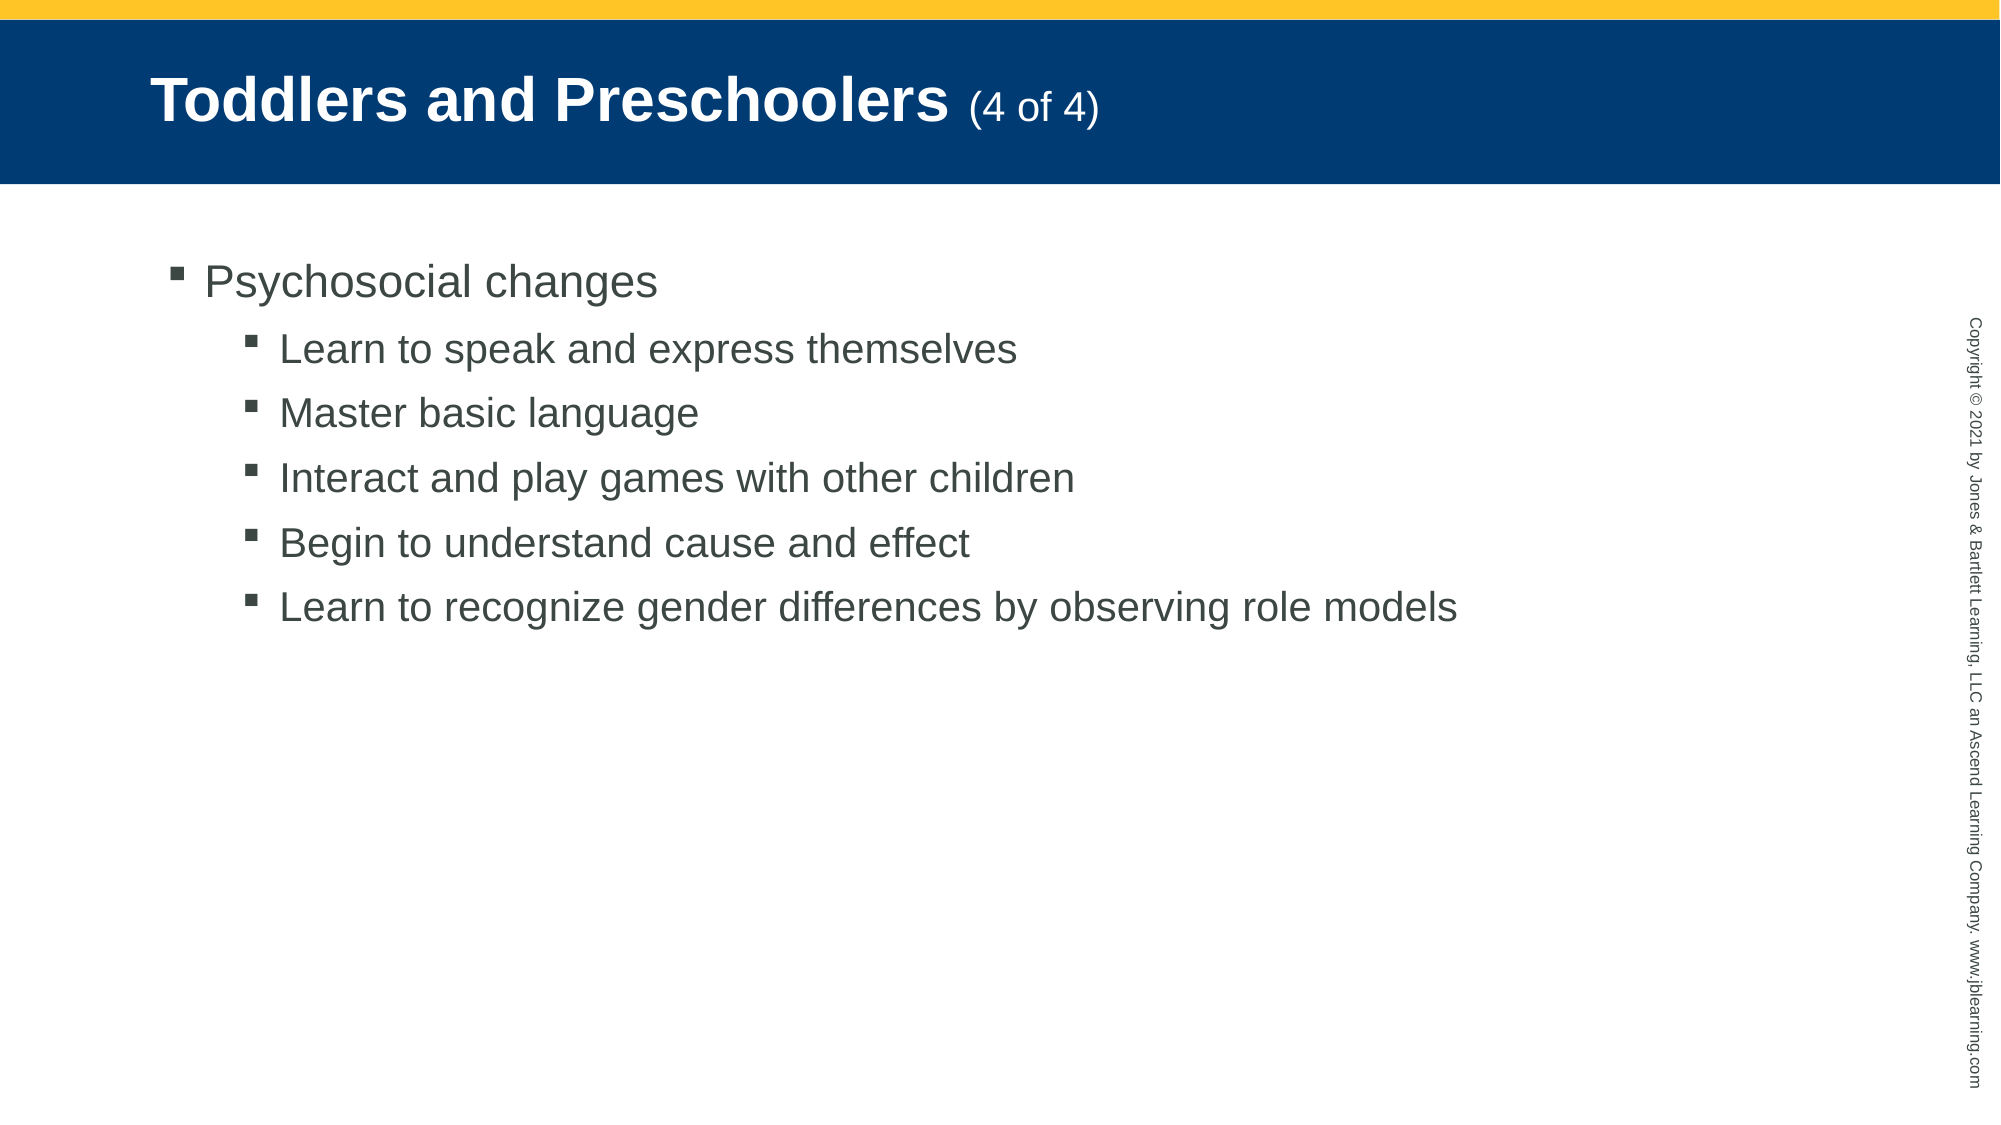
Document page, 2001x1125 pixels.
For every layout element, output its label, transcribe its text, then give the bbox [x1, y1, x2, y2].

title Toddlers and Preschoolers (4 of 4) [0, 19, 2000, 185]
list Psychosocial changes Learn to speak and express themselves Master basic language Interact and play games with other children Begin to understand cause and effect Learn to recognize gender differences by observing role models [151, 244, 1840, 1016]
